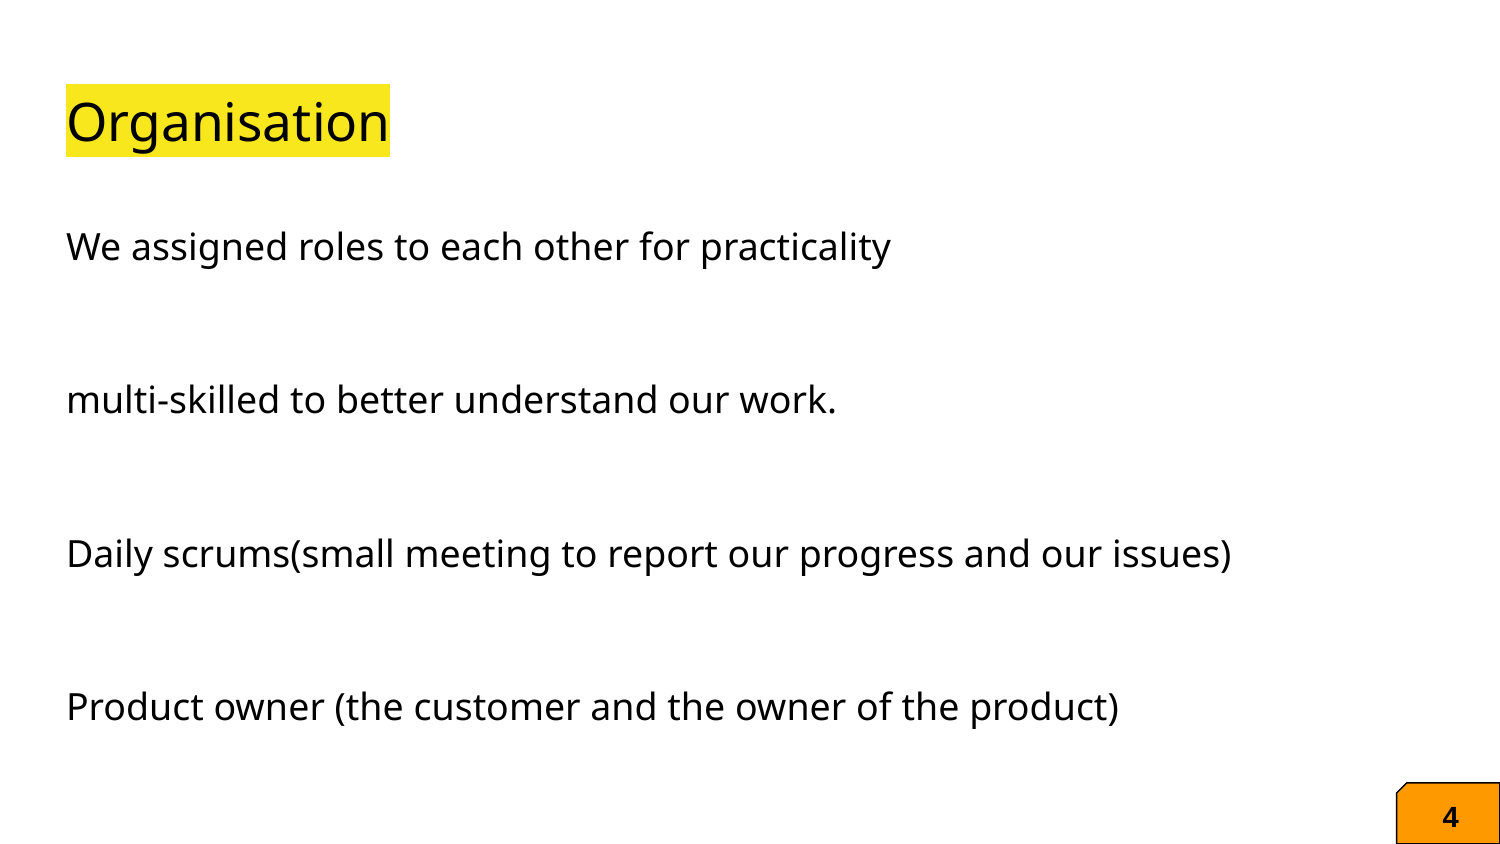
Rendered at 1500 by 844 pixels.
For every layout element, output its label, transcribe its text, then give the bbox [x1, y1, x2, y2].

text_box 4 [1396, 782, 1500, 844]
title Organisation [51, 72, 1449, 167]
list We assigned roles to each other for practicality multi-skilled to better understand our work. Daily scrums(small meeting to report our progress and our issues) Product owner (the customer and the owner of the product) [51, 201, 1449, 749]
